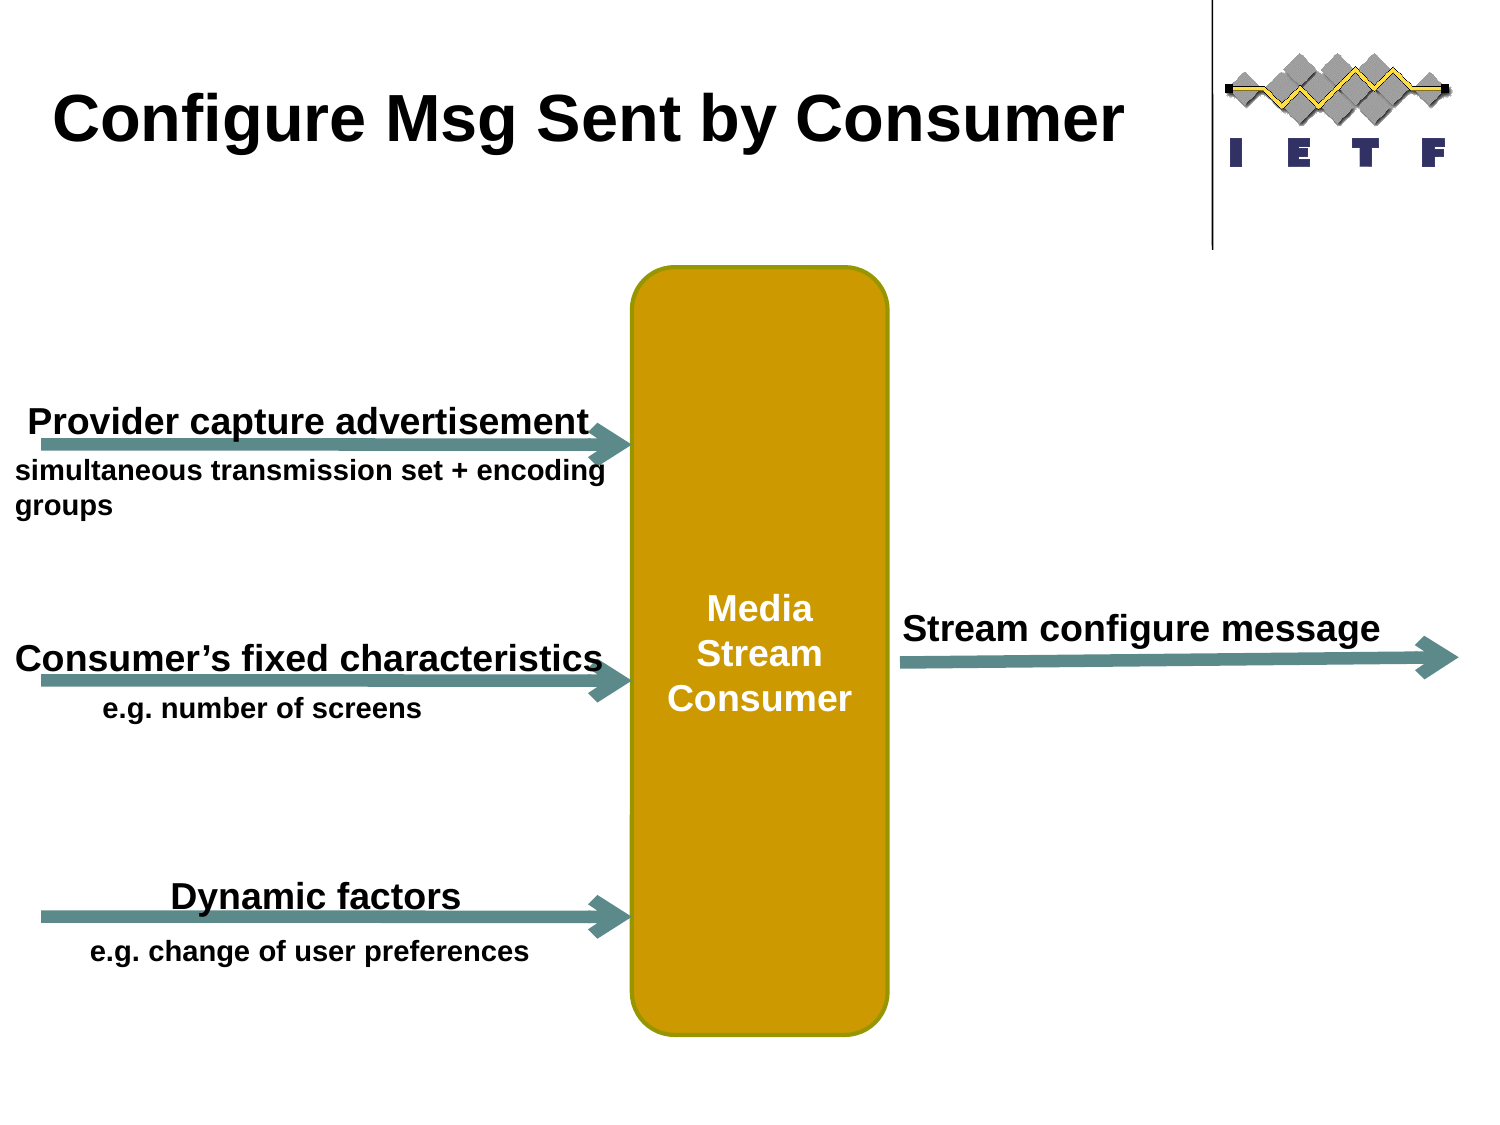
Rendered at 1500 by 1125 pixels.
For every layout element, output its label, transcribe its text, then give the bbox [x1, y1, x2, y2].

title Configure Msg Sent by Consumer [0, 19, 1426, 163]
text_box e.g. change of user preferences [74, 924, 632, 975]
text_box Provider capture advertisement [12, 389, 610, 444]
text_box Stream configure message [887, 596, 1419, 657]
text_box Consumer’s fixed characteristics [0, 626, 632, 687]
text_box e.g. number of screens [87, 687, 632, 733]
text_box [899, 657, 1459, 663]
picture [1212, 37, 1463, 181]
text_box Dynamic factors [155, 864, 638, 925]
text_box simultaneous transmission set + encoding groups [0, 444, 638, 529]
text_box Media Stream Consumer [629, 265, 890, 1038]
